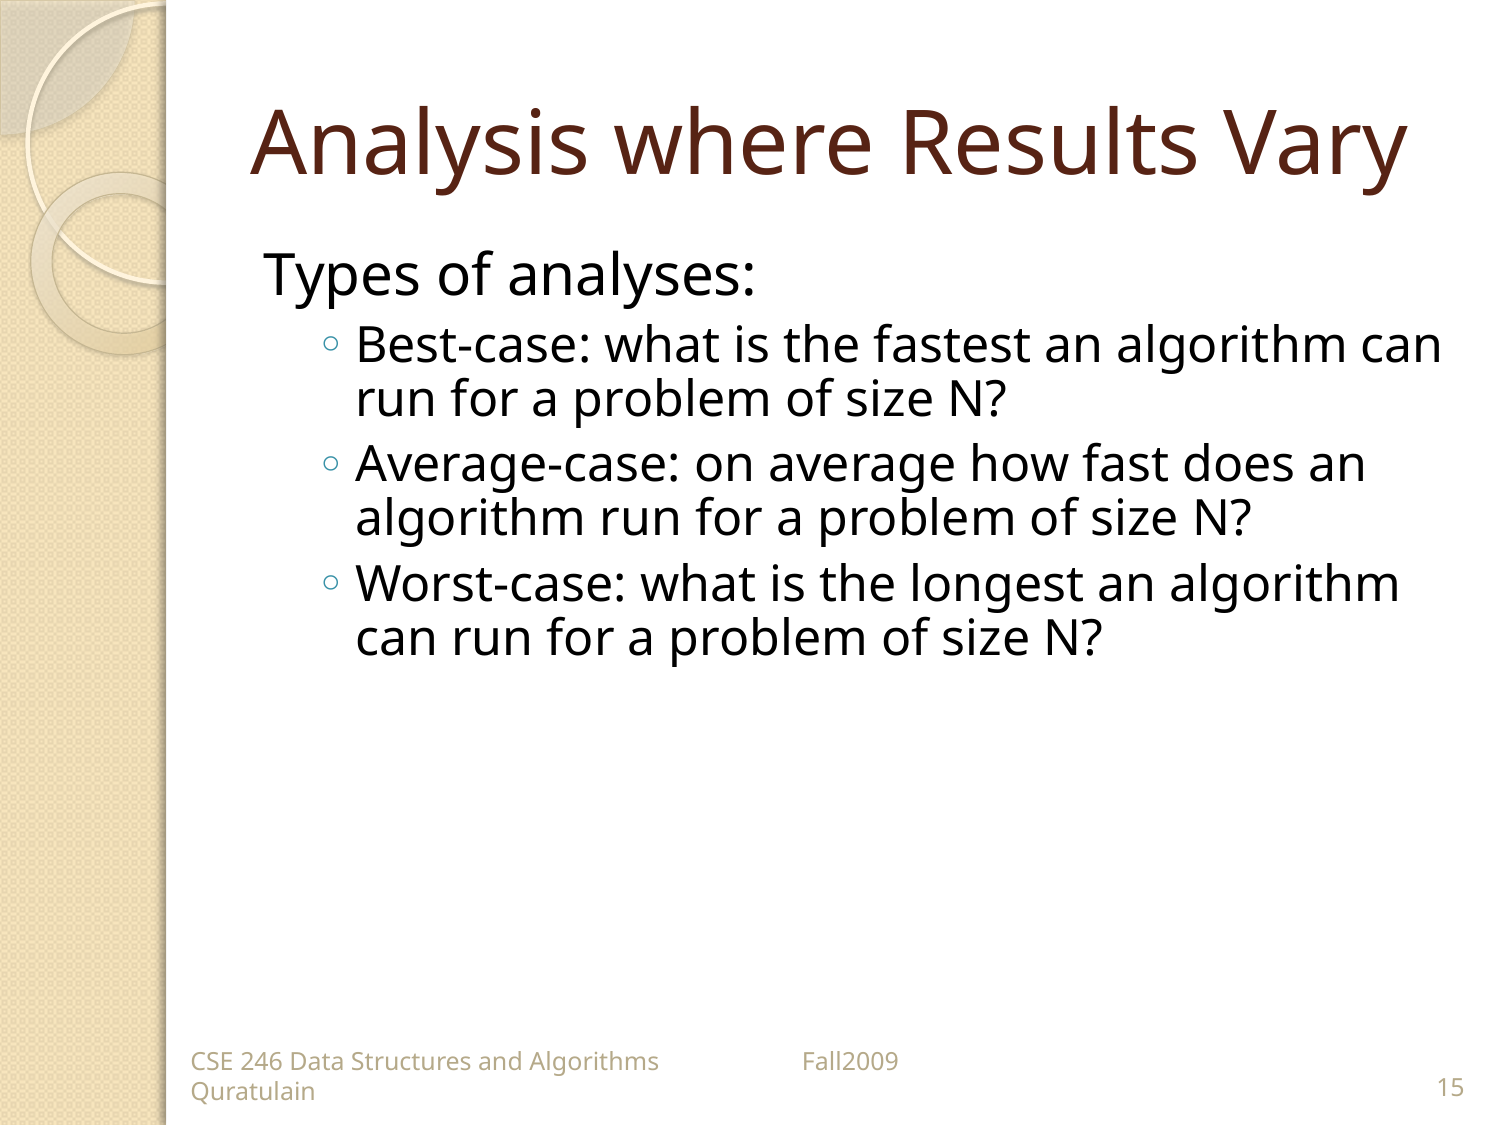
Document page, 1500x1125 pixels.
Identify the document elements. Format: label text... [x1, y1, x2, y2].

footer CSE 246 Data Structures and Algorithms Fall2009 Quratulain [175, 1034, 1413, 1113]
title Analysis where Results Vary [235, 45, 1466, 233]
list Types of analyses: Best-case: what is the fastest an algorithm can run for a problem of size N? Average-case: on average how fast does an algorithm run for a problem of size N? Worst-case: what is the longest an algorithm can run for a problem of size N? [235, 237, 1466, 1025]
slide_number 15 [1413, 1034, 1488, 1113]
